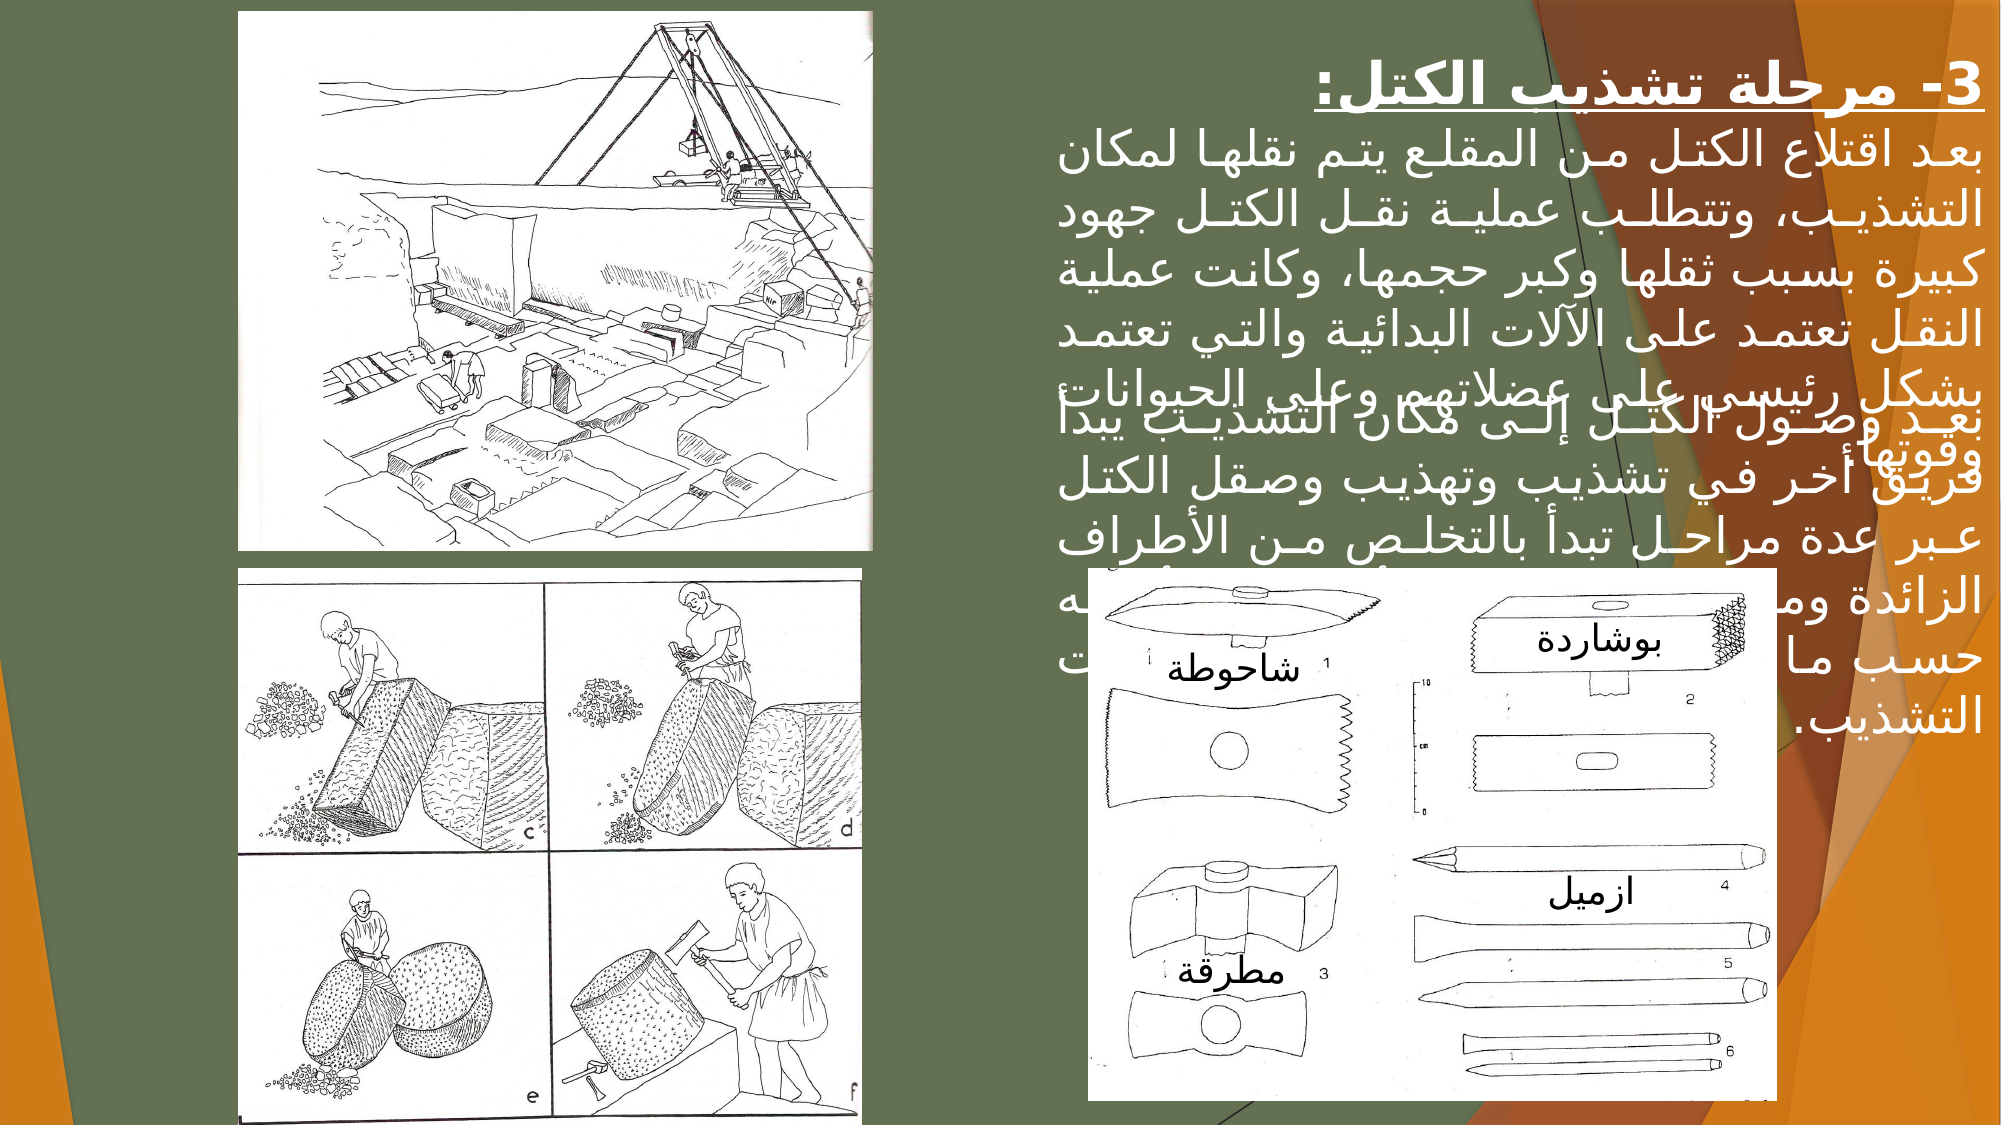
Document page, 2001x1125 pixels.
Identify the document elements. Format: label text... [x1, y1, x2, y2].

text_box بعد وصول الكتل إلى مكان التشذيب يبدأ فريق أخر في تشذيب وتهذيب وصقل الكتل عبر عدة مراحل تبدأ بالتخلص من الأطراف الزائدة ومن ثم تشذيب الأطراف والأوجه حسب ما يطلبه البنّاء باستخدام بعض أدوات التشذيب. [1041, 376, 2000, 1125]
picture [1087, 567, 1777, 1102]
picture [238, 11, 873, 551]
picture [238, 567, 862, 1125]
text_box 3- مرحلة تشذيب الكتل: بعد اقتلاع الكتل من المقلع يتم نقلها لمكان التشذيب، وتتطلب عملية نقل الكتل جهود كبيرة بسبب ثقلها وكبر حجمها، وكانت عملية النقل تعتمد على الآلات البدائية والتي تعتمد بشكل رئيسي على عضلاتهم وعلى الحيوانات وقوتها. [1041, 39, 2000, 376]
